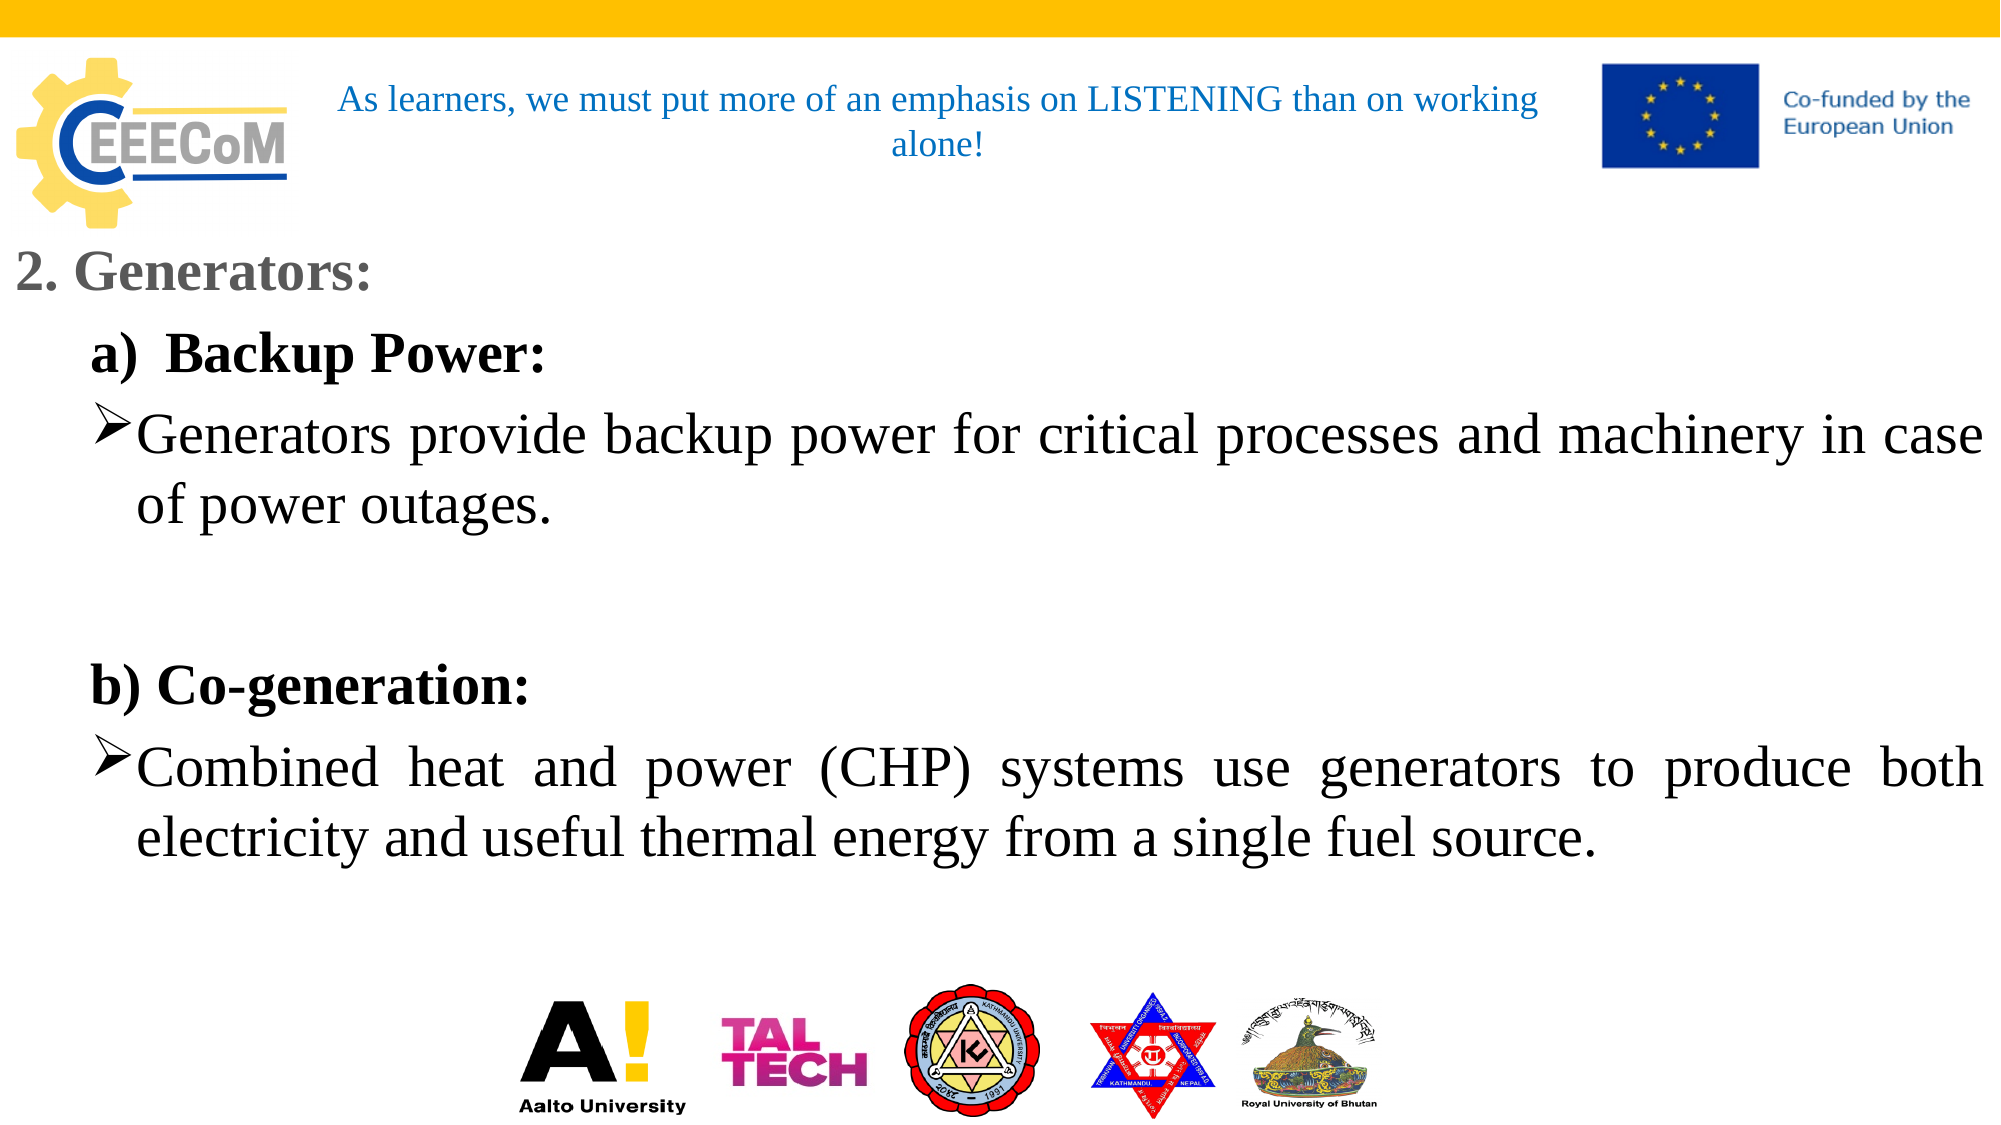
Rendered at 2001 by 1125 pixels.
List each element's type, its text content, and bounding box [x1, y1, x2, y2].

picture [11, 50, 299, 224]
picture [512, 984, 1382, 1125]
list 2. Generators: Backup Power: Generators provide backup power for critical processes and machinery in case of power outages. b) Co-generation: Combined heat and power (CHP) systems use generators to produce both electricity and useful thermal energy from a single fuel source. [0, 224, 2000, 975]
title As learners, we must put more of an emphasis on LISTENING than on working alone! [312, 37, 1565, 201]
picture [1595, 46, 2000, 181]
